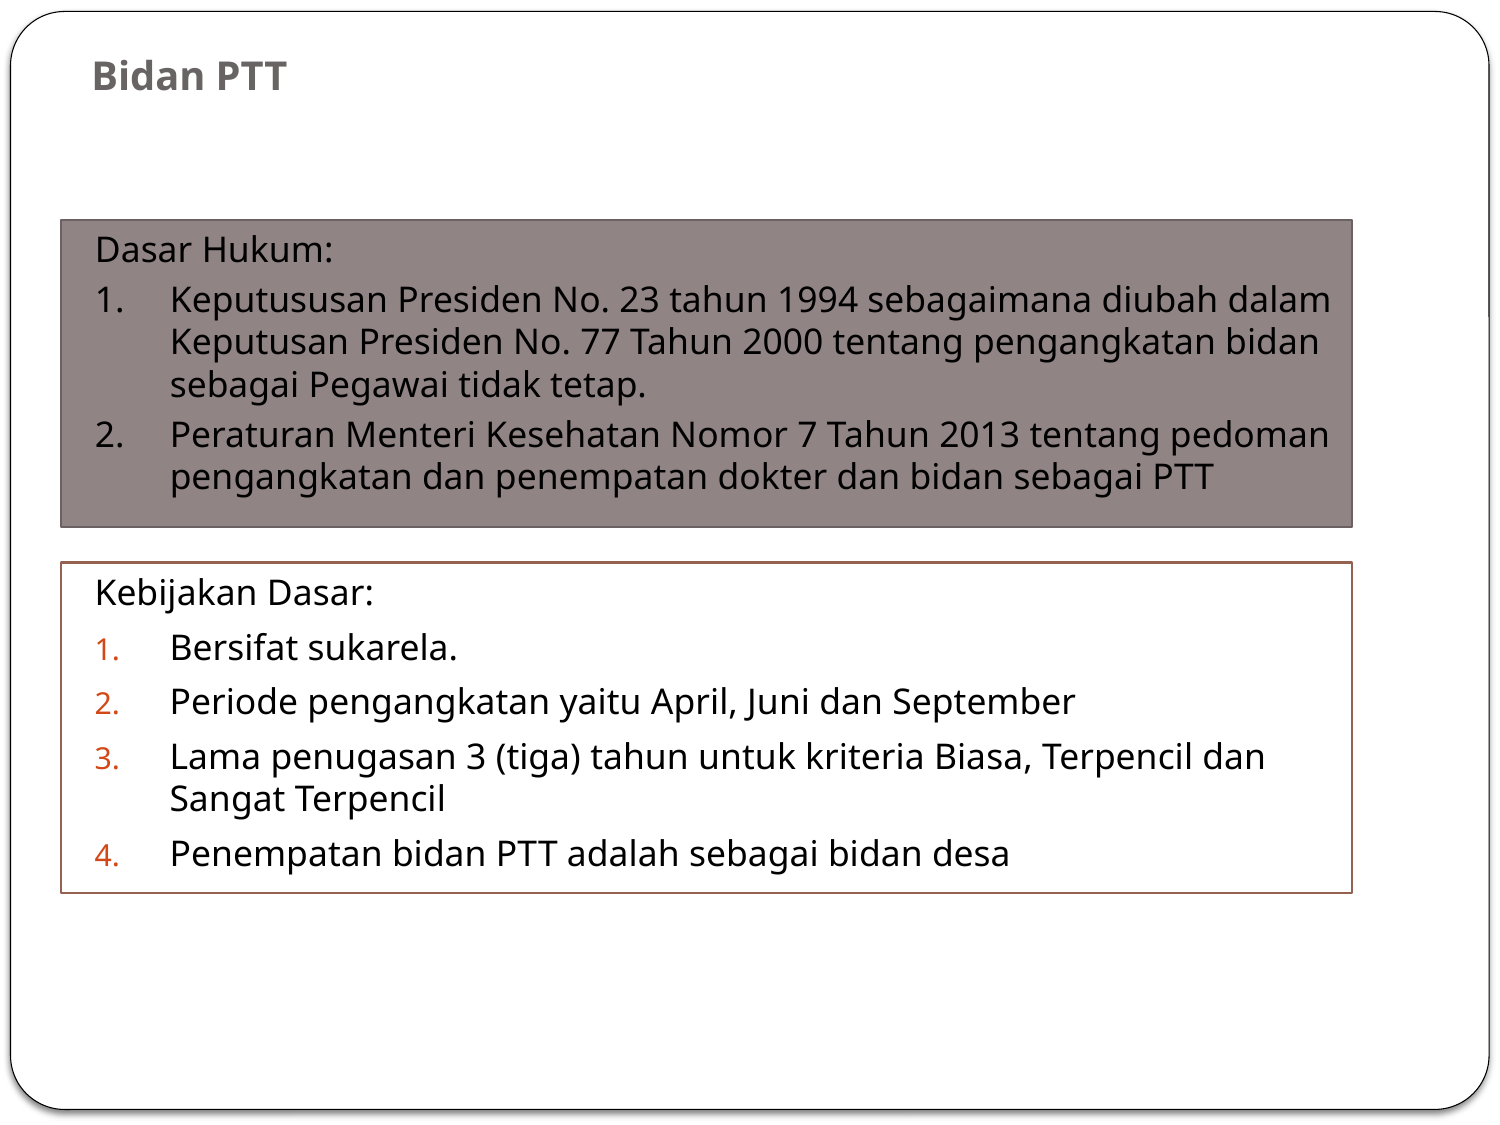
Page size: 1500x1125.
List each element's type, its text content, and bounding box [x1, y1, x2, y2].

text_box Dasar Hukum: Keputususan Presiden No. 23 tahun 1994 sebagaimana diubah dalam Keputusan Presiden No. 77 Tahun 2000 tentang pengangkatan bidan sebagai Pegawai tidak tetap. Peraturan Menteri Kesehatan Nomor 7 Tahun 2013 tentang pedoman pengangkatan dan penempatan dokter dan bidan sebagai PTT [60, 219, 1353, 528]
list Kebijakan Dasar: Bersifat sukarela. Periode pengangkatan yaitu April, Juni dan September Lama penugasan 3 (tiga) tahun untuk kriteria Biasa, Terpencil dan Sangat Terpencil Penempatan bidan PTT adalah sebagai bidan desa [60, 561, 1353, 894]
title Bidan PTT [76, 42, 703, 114]
